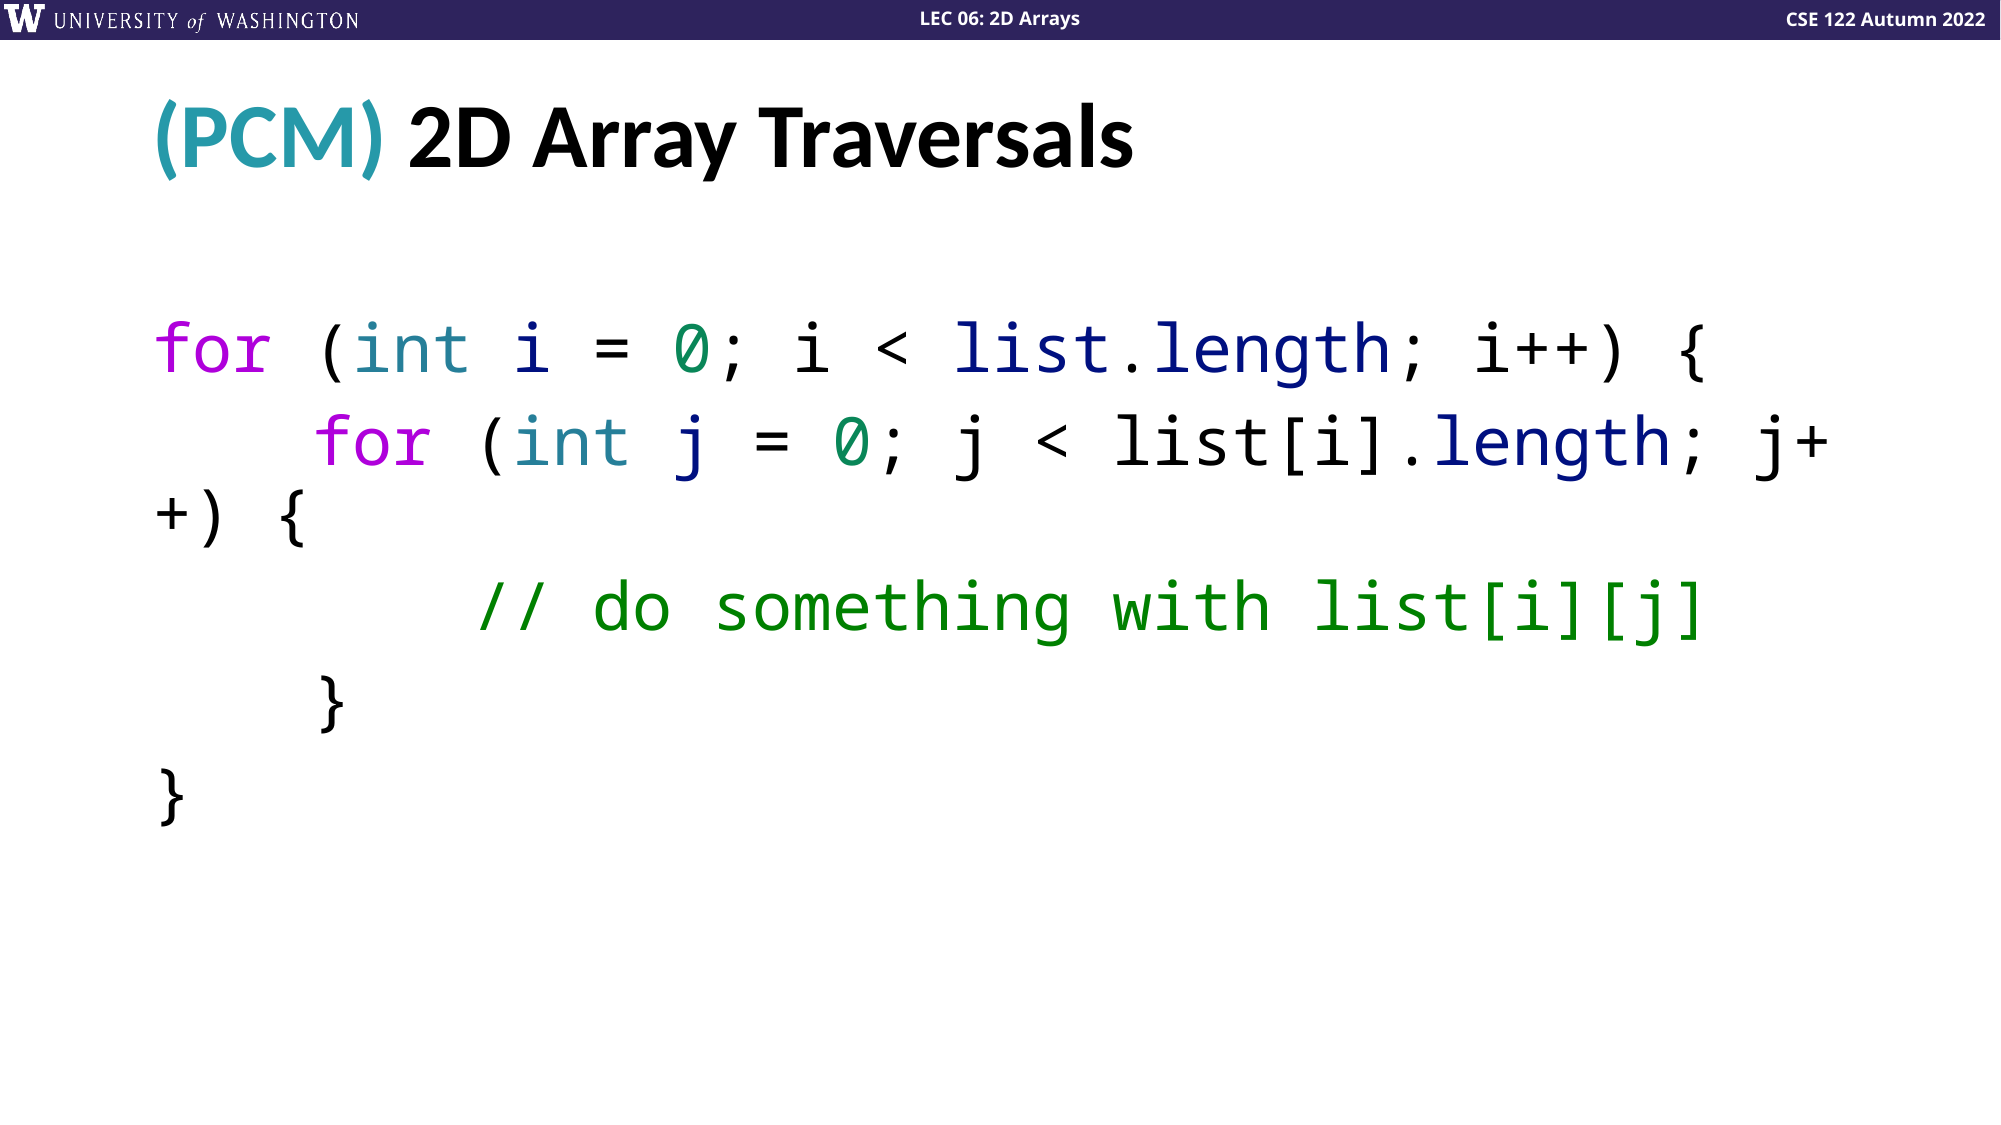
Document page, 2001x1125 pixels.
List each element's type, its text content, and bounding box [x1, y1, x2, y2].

picture [4, 4, 358, 33]
list for (int i = 0; i < list.length; i++) { for (int j = 0; j < list[i].length; j++) { // do something with list[i][j] } } [137, 224, 1863, 1014]
title (PCM) 2D Array Traversals [137, 74, 1863, 200]
